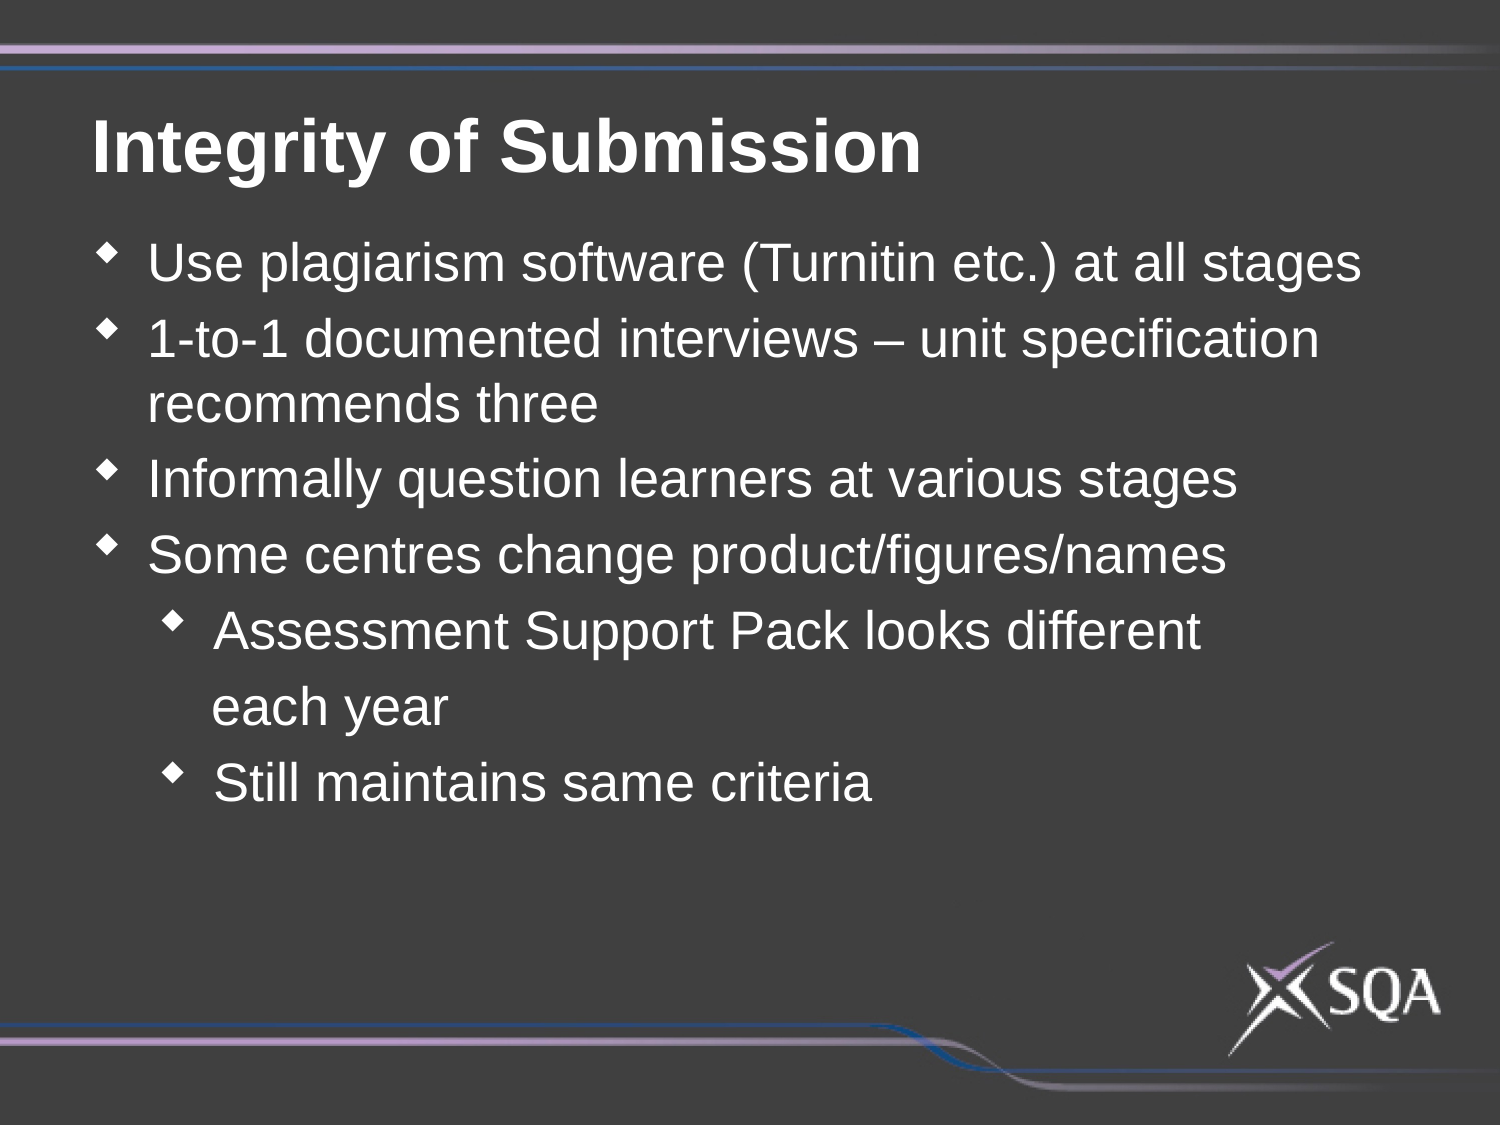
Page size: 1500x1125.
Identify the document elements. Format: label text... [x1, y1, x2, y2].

text_box Integrity of Submission [76, 89, 1427, 220]
text_box Use plagiarism software (Turnitin etc.) at all stages 1-to-1 documented interviews – unit specification recommends three Informally question learners at various stages Some centres change product/figures/names Assessment Support Pack looks different each year Still maintains same criteria [76, 219, 1400, 858]
picture [0, 0, 1500, 1125]
